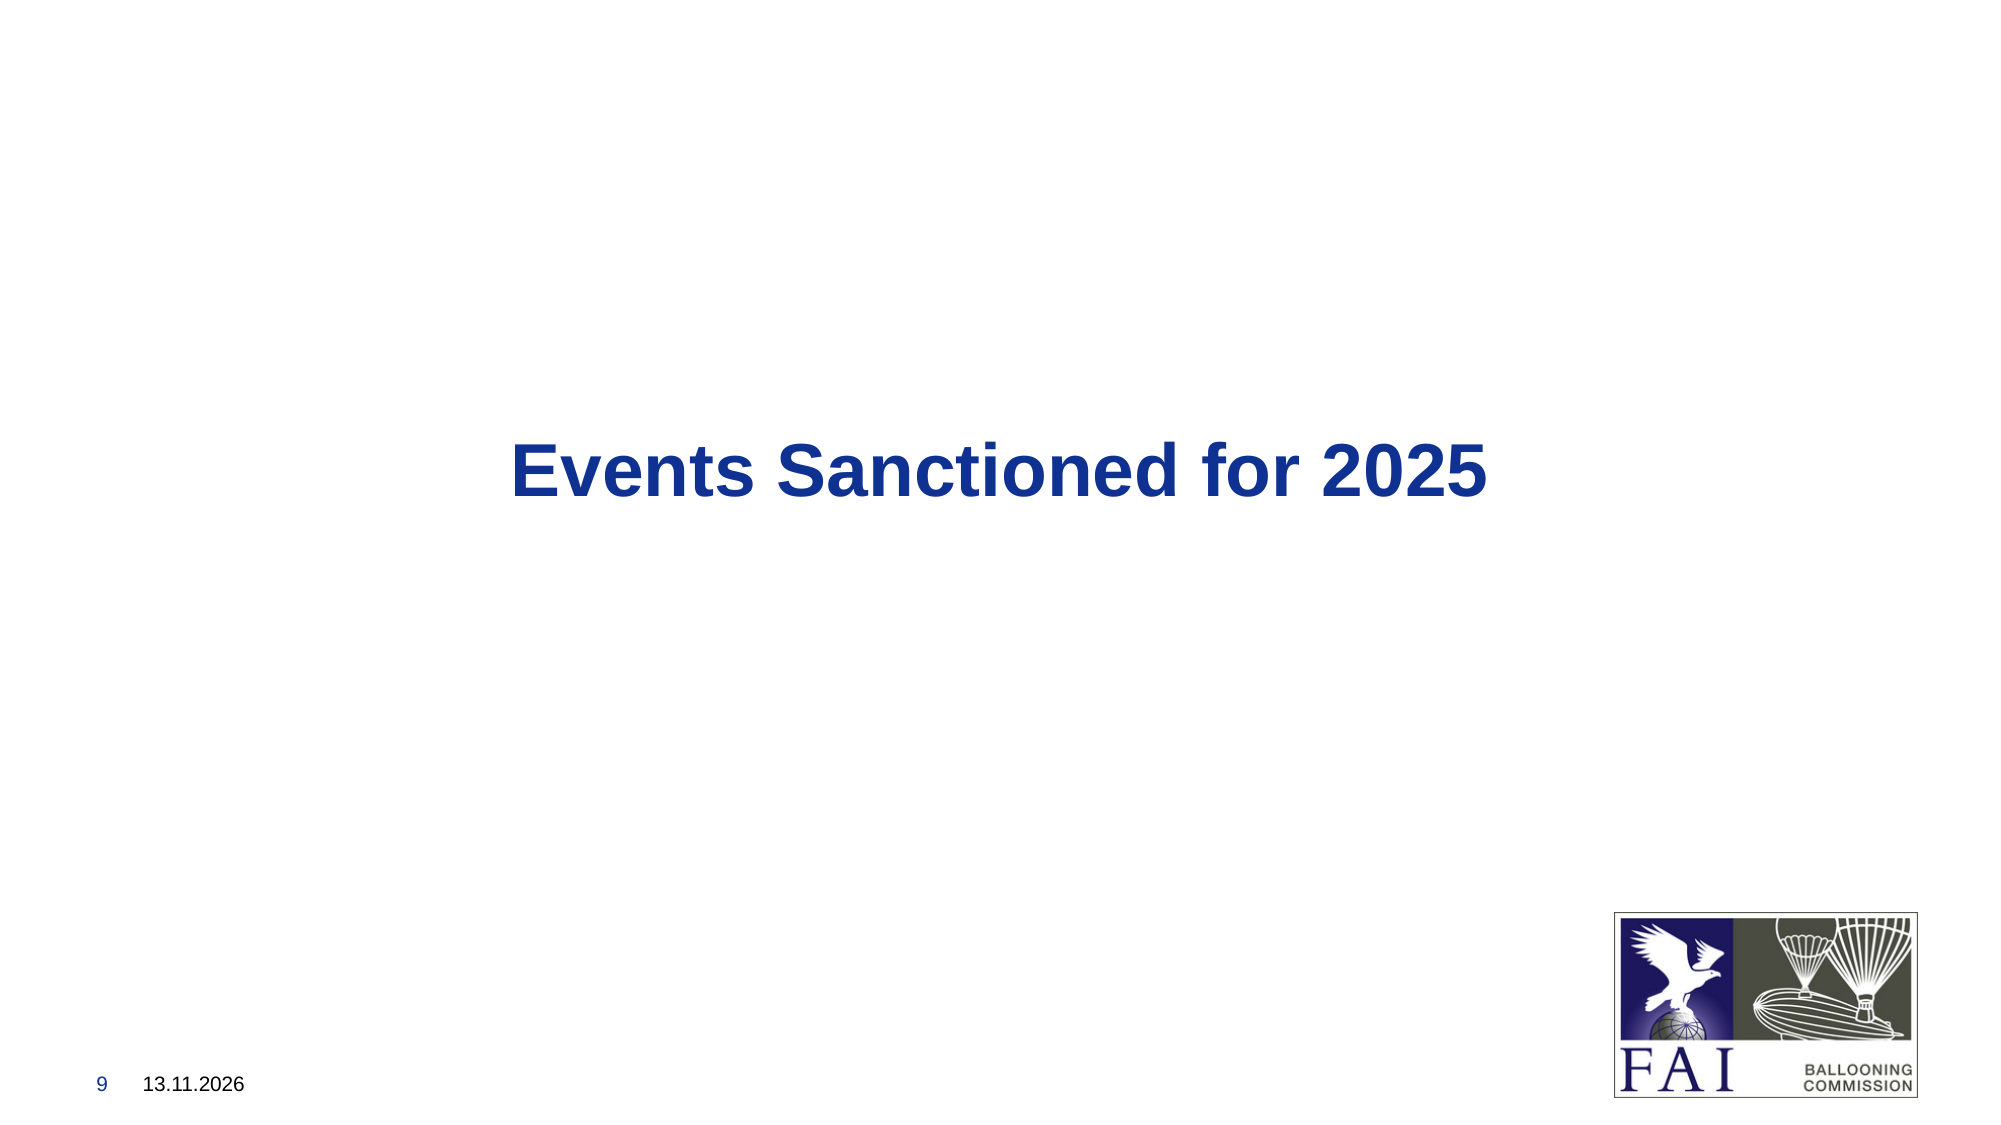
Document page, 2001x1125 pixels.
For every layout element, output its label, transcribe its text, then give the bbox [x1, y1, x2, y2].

title Events Sanctioned for 2025 [96, 427, 1904, 513]
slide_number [143, 1070, 256, 1125]
picture [1614, 912, 1918, 1098]
slide_number 9 [96, 1070, 143, 1125]
